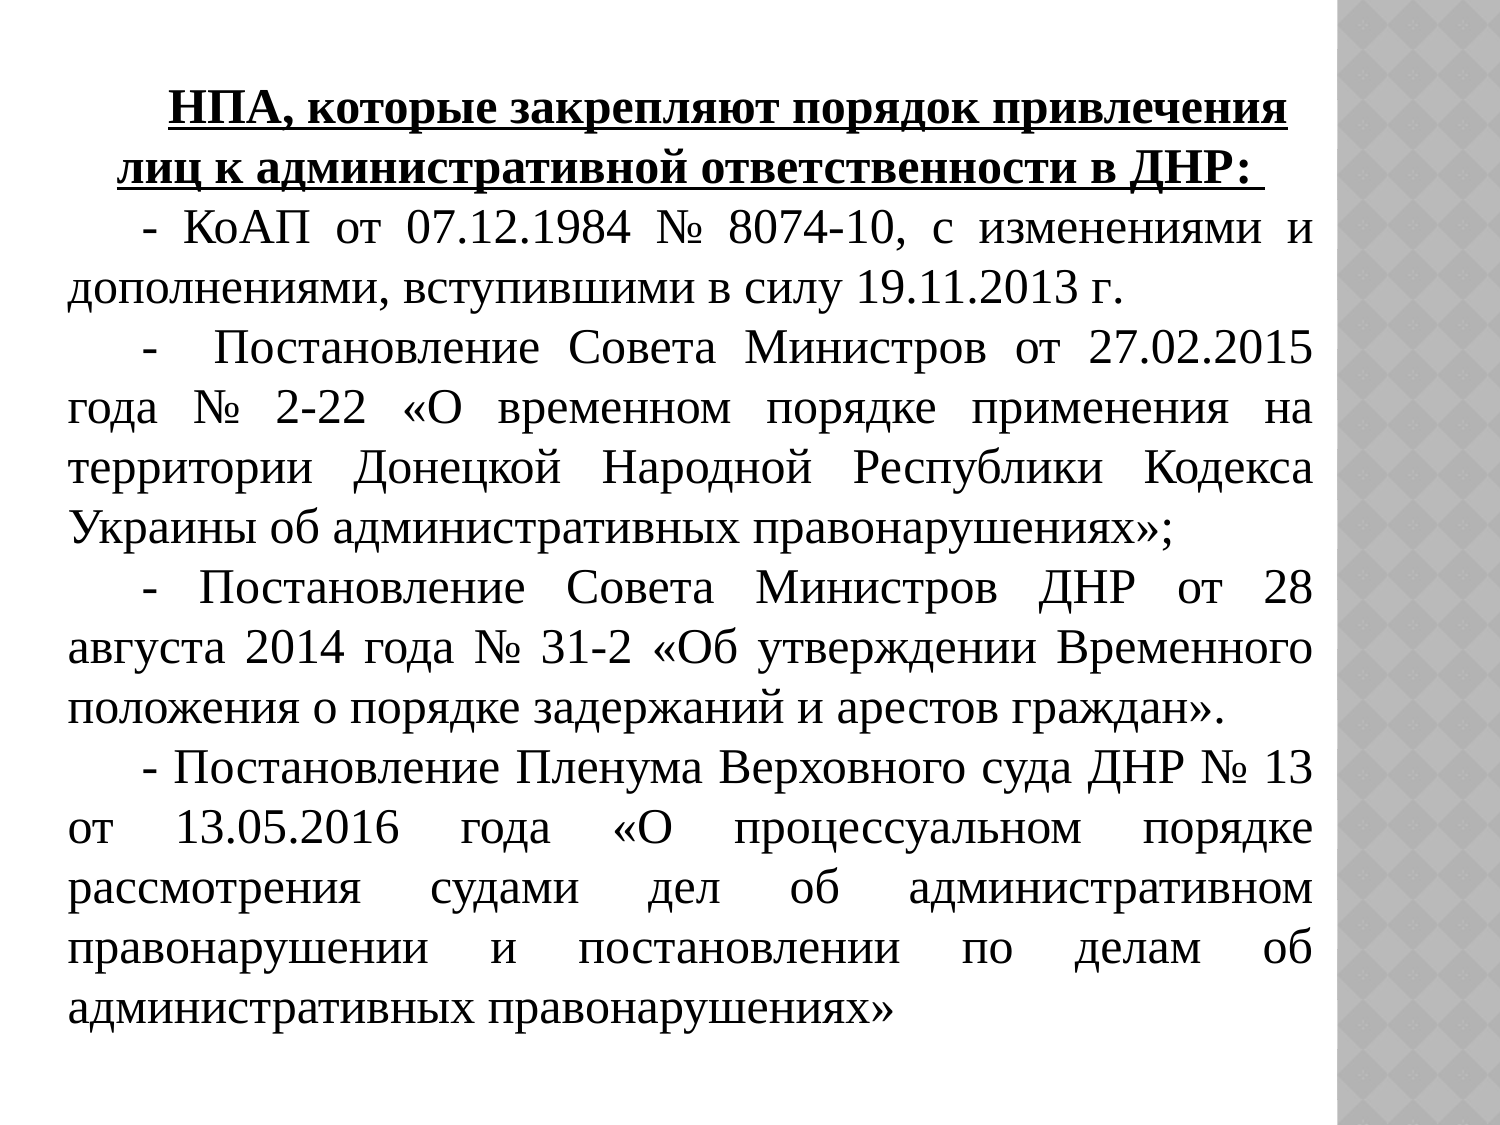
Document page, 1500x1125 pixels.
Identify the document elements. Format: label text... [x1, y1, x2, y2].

text_box НПА, которые закрепляют порядок привлечения лиц к административной ответственности в ДНР: - КоАП от 07.12.1984 № 8074-10, с изменениями и дополнениями, вступившими в силу 19.11.2013 г. - Постановление Совета Министров от 27.02.2015 года № 2-22 «О временном порядке применения на территории Донецкой Народной Республики Кодекса Украины об административных правонарушениях»; - Постановление Совета Министров ДНР от 28 августа 2014 года № 31-2 «Об утверждении Временного положения о порядке задержаний и арестов граждан». - Постановление Пленума Верховного суда ДНР № 13 от 13.05.2016 года «О процессуальном порядке рассмотрения судами дел об административном правонарушении и постановлении по делам об административных правонарушениях» [53, 66, 1329, 1042]
